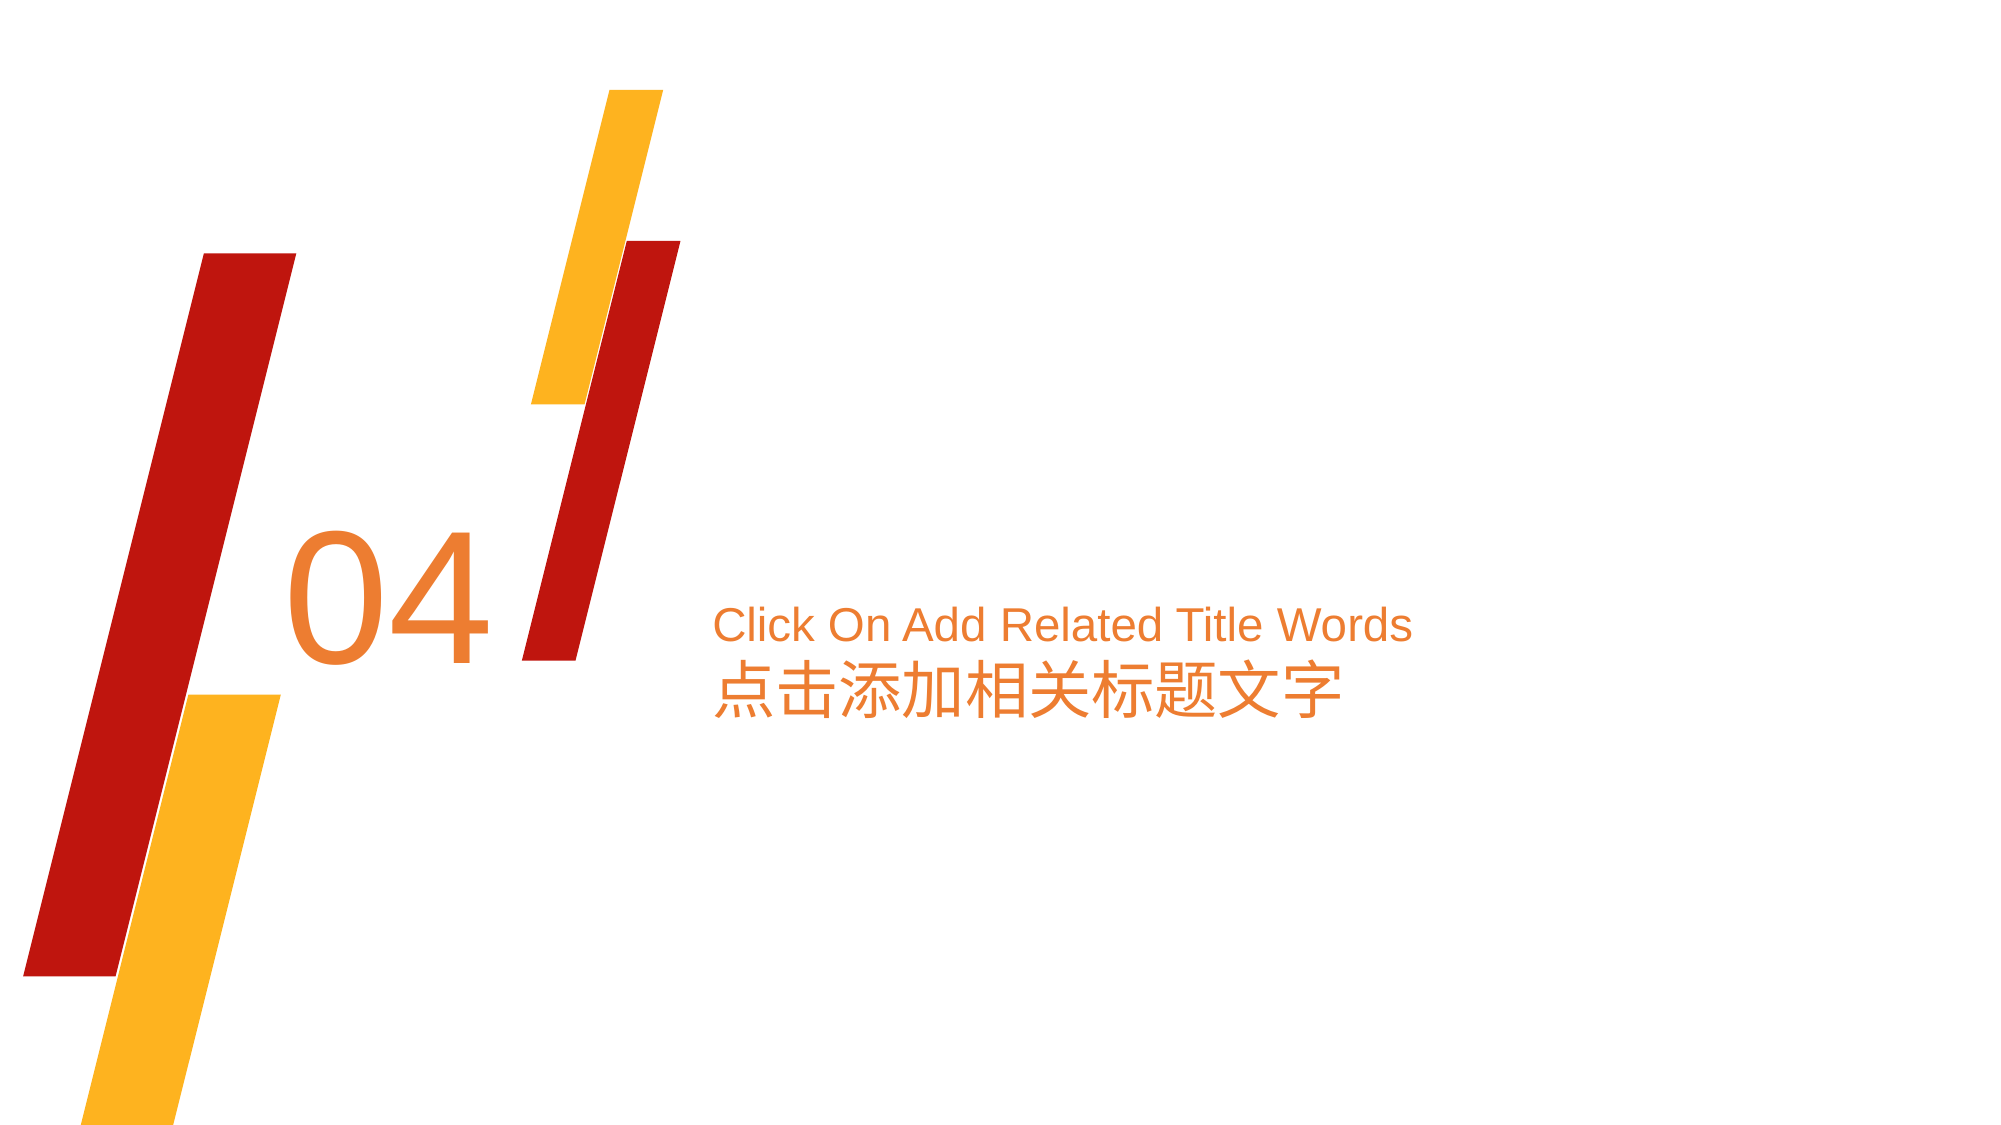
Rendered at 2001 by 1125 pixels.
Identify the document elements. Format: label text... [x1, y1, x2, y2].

text_box Click On Add Related Title Words 点击添加相关标题文字 [697, 586, 1501, 734]
text_box 04 [245, 467, 533, 710]
text_box [79, 693, 283, 1125]
text_box [520, 239, 682, 662]
text_box [21, 252, 298, 978]
text_box [529, 88, 665, 406]
